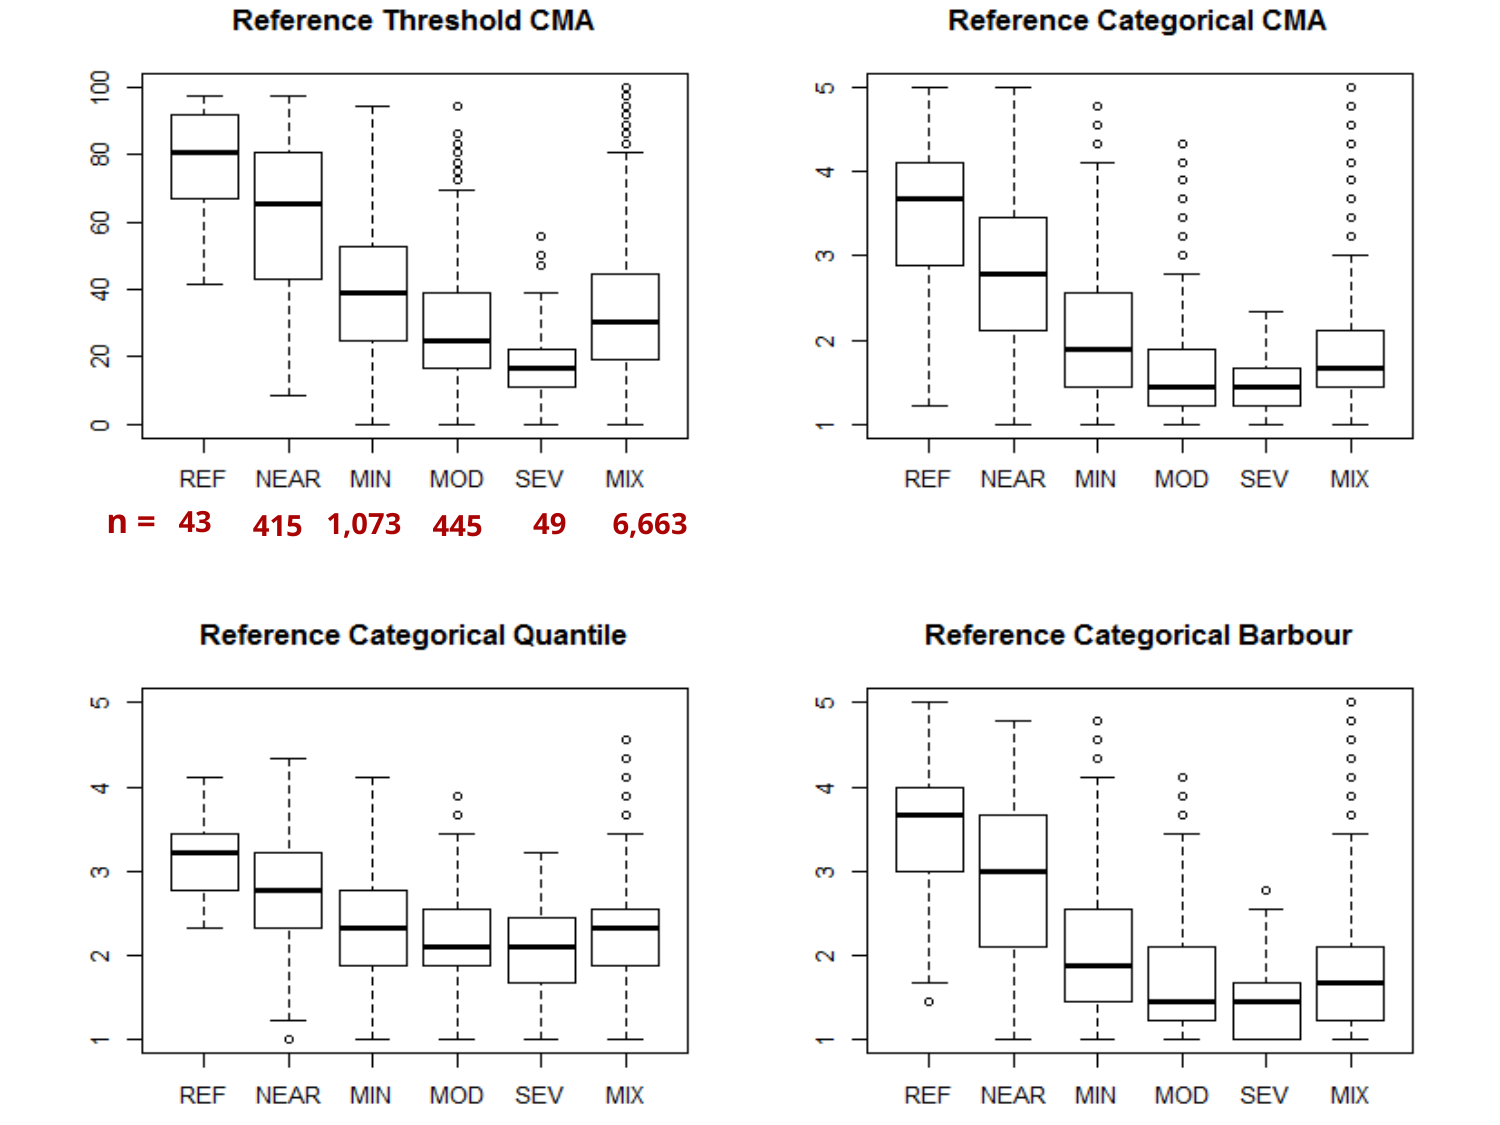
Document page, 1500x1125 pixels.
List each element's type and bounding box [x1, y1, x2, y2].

text_box [87, 492, 713, 551]
picture [24, 0, 1475, 1125]
